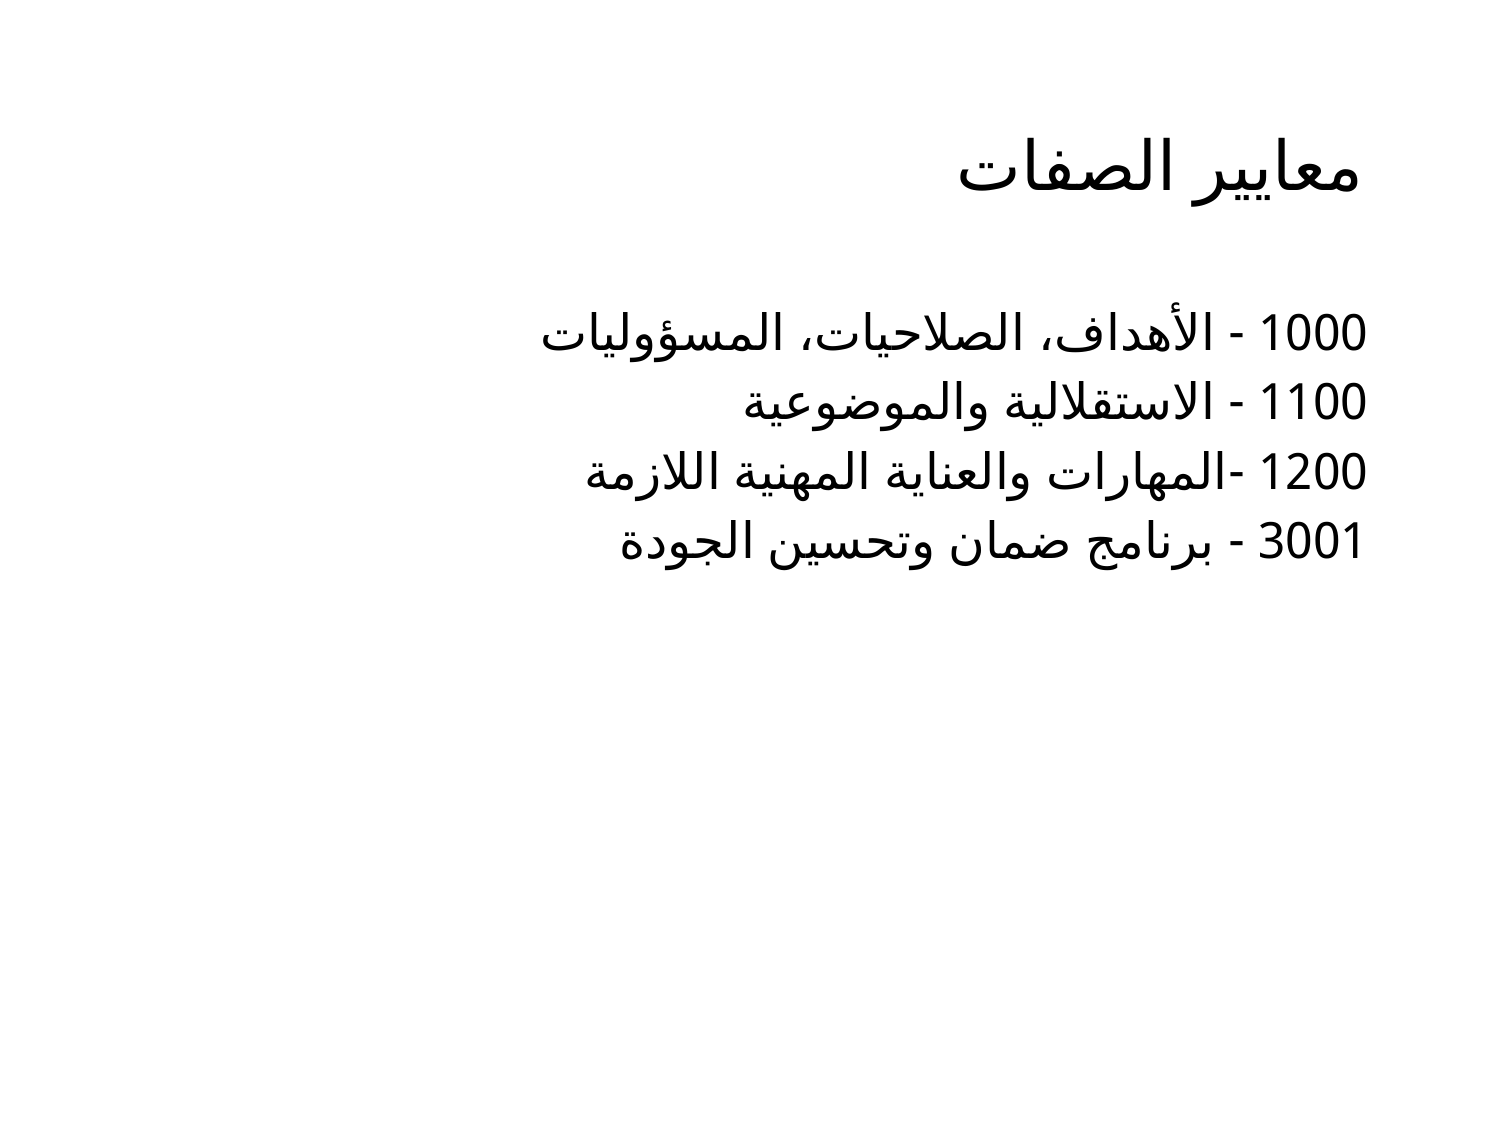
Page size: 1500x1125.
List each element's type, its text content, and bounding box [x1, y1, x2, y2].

list 1000 - الأهداف، الصلاحيات، المسؤوليات 1100 - الاستقلالية والموضوعية 1200 -المهارات والعناية المهنية اللازمة 3001 - برنامج ضمان وتحسين الجودة [103, 299, 1397, 1014]
title معايير الصفات [103, 59, 1397, 278]
